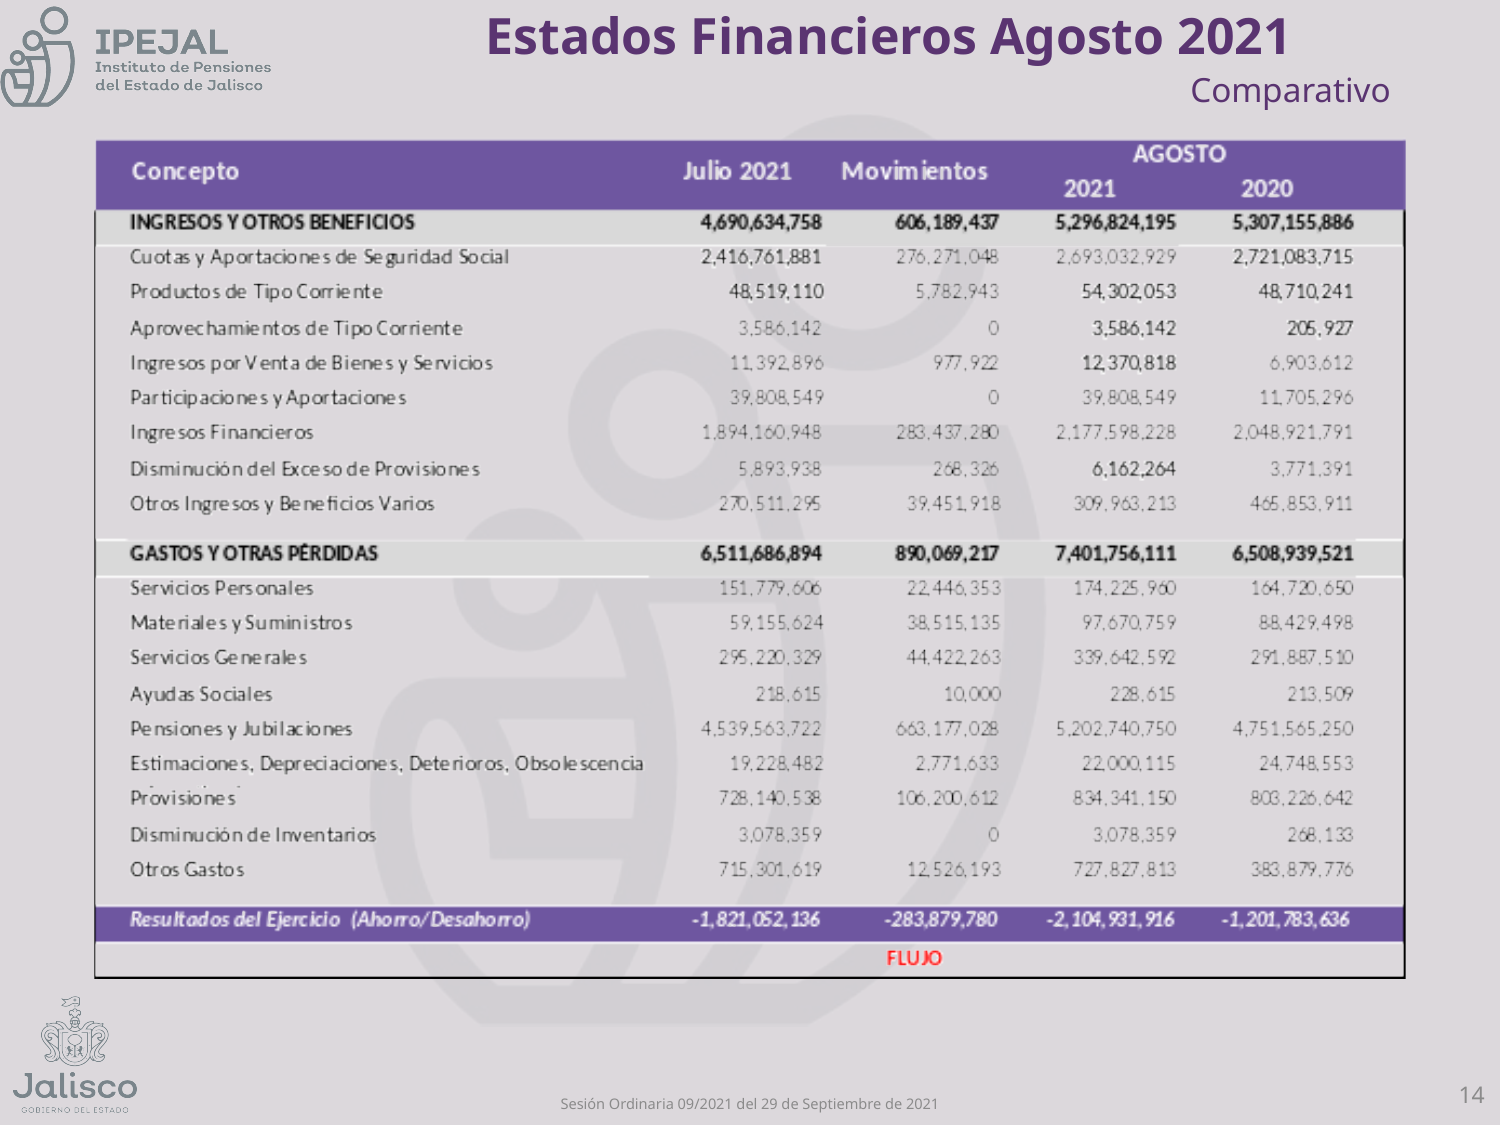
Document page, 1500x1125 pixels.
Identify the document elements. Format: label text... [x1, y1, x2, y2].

footer Sesión Ordinaria 09/2021 del 29 de Septiembre de 2021 [472, 1074, 1028, 1125]
picture [0, 6, 271, 107]
picture [0, 988, 166, 1125]
picture [93, 128, 1407, 980]
text_box Estados Financieros Agosto 2021 [277, 4, 1500, 130]
slide_number 14 [1411, 1066, 1500, 1125]
text_box Comparativo [270, 61, 1406, 117]
